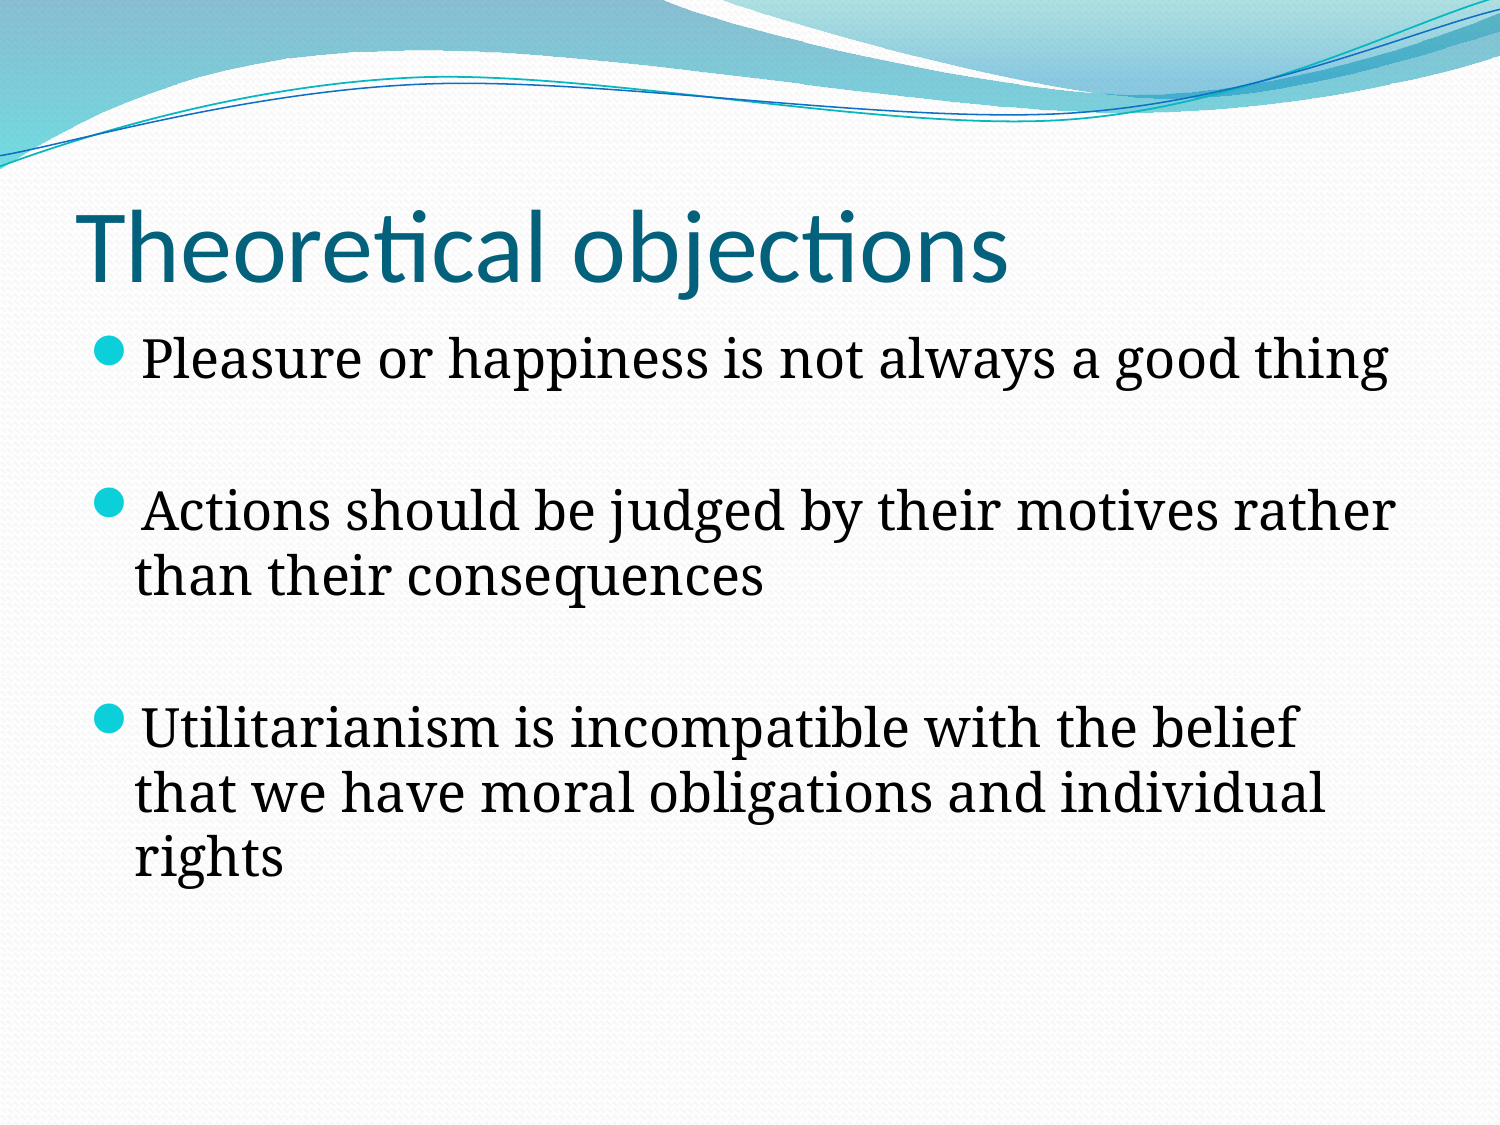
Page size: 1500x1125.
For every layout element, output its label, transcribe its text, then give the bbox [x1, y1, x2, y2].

title Theoretical objections [75, 115, 1425, 303]
list Pleasure or happiness is not always a good thing Actions should be judged by their motives rather than their consequences Utilitarianism is incompatible with the belief that we have moral obligations and individual rights [75, 317, 1425, 1038]
